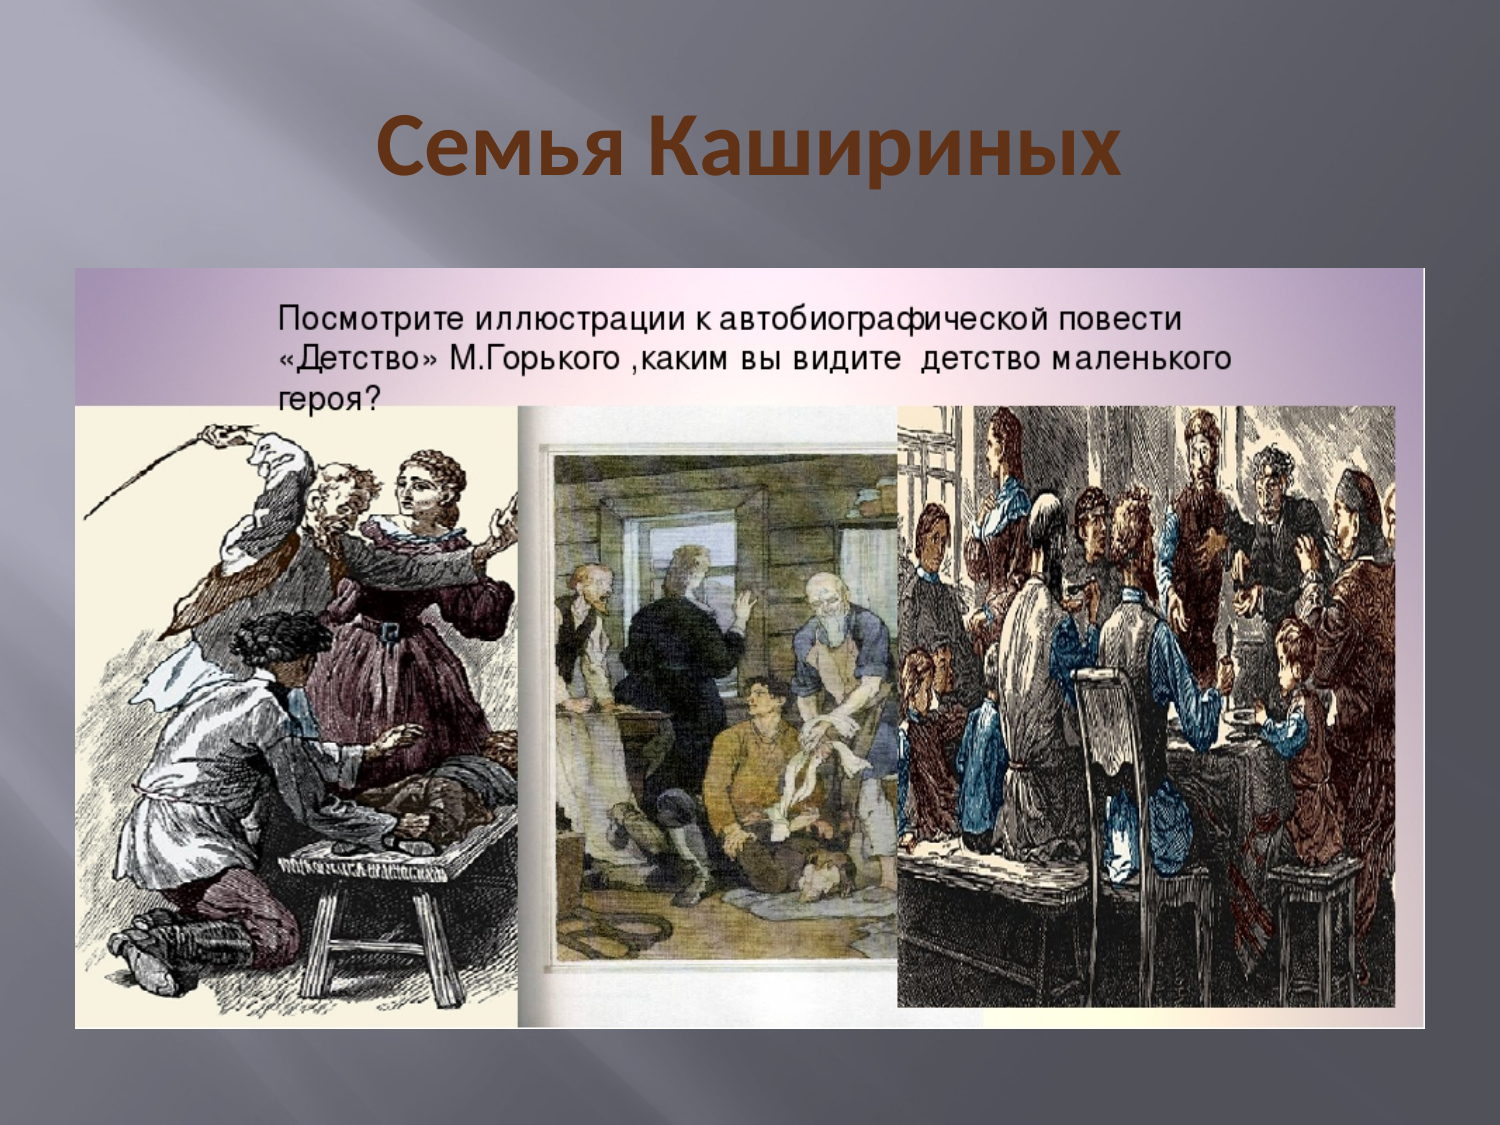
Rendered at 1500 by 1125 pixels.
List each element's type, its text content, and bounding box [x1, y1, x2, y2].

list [74, 268, 1426, 1029]
title Семья Кашириных [75, 45, 1425, 233]
